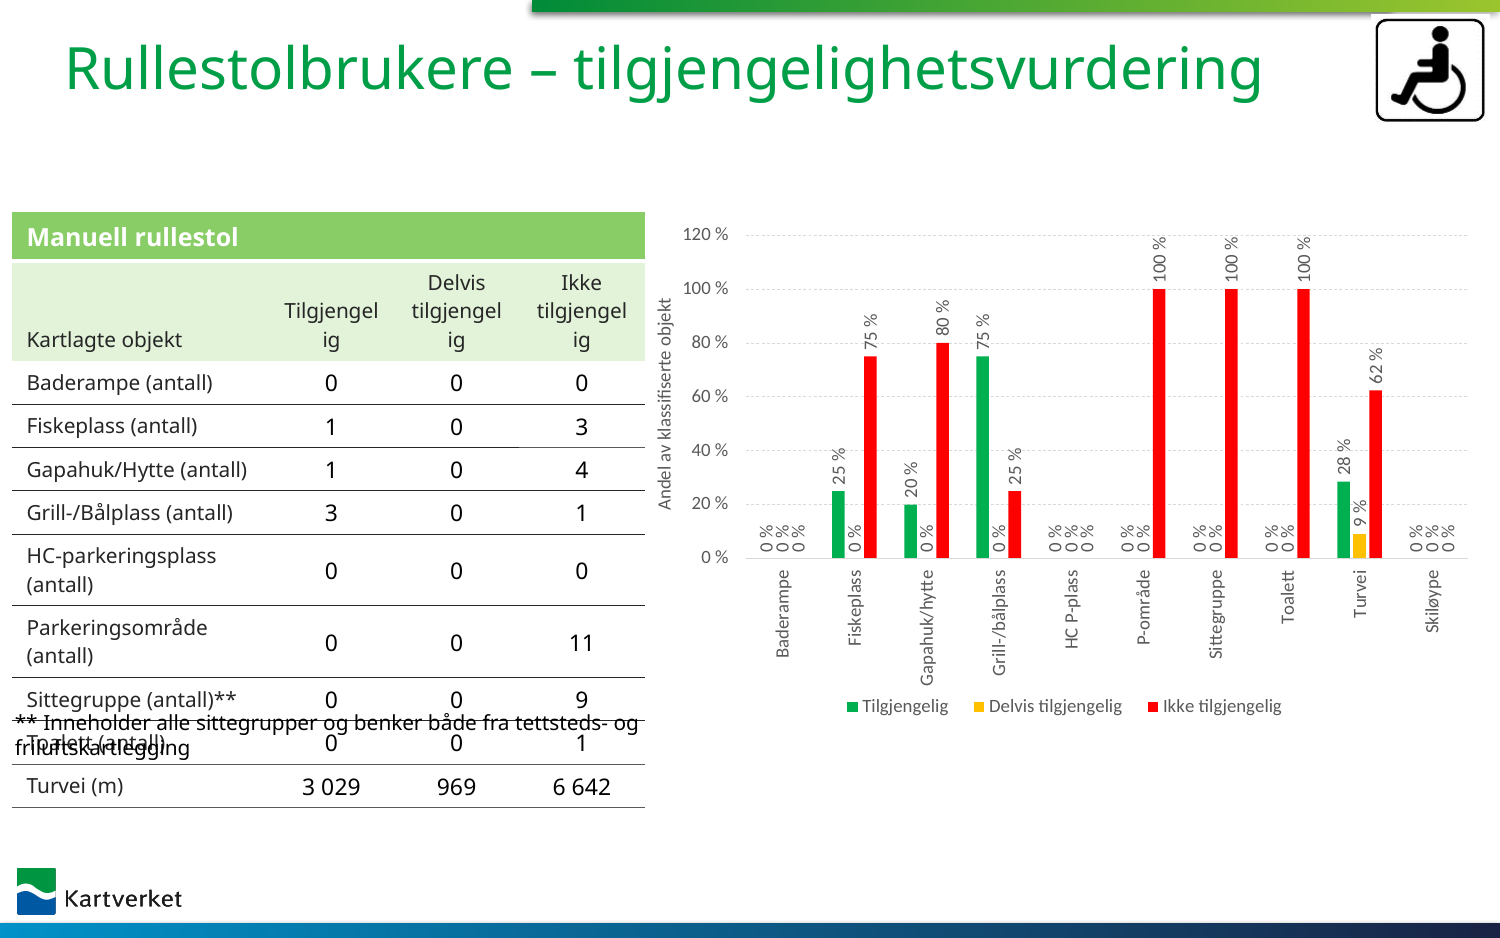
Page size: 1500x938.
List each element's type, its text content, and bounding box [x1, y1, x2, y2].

table_cell 6 642 [519, 768, 645, 807]
picture [1371, 13, 1491, 127]
text_box ** Inneholder alle sittegrupper og benker både fra tettsteds- og friluftskartlegging [0, 702, 745, 768]
picture [643, 218, 1480, 728]
table_cell Grill-/Bålplass (antall) [12, 491, 269, 534]
table_cell 3 [269, 491, 394, 534]
table_cell Gapahuk/Hytte (antall) [12, 448, 269, 490]
table_cell 0 [519, 535, 638, 605]
table_cell Ikke tilgjengelig [519, 263, 638, 361]
table_cell HC-parkeringsplass (antall) [12, 535, 269, 605]
table_cell 11 [519, 606, 638, 677]
table_cell 9 [519, 678, 638, 702]
table_cell 1 [519, 491, 638, 534]
table_cell 1 [269, 405, 394, 447]
table_cell 4 [519, 448, 638, 490]
table_cell Fiskeplass (antall) [12, 405, 269, 447]
table_cell 0 [269, 606, 394, 677]
table_cell 0 [269, 678, 394, 702]
table_cell 0 [394, 448, 519, 490]
table_cell Baderampe (antall) [12, 361, 269, 404]
table_cell 3 [519, 405, 638, 447]
table_cell 0 [394, 361, 519, 404]
table_cell Turvei (m) [12, 768, 269, 807]
table_cell 3 029 [269, 768, 394, 807]
table_cell Sittegruppe (antall)** [12, 678, 269, 702]
table_cell 0 [394, 678, 519, 702]
text_box Rullestolbrukere – tilgjengelighetsvurdering [49, 12, 1372, 109]
table_header Manuell rullestol [12, 212, 645, 259]
table_cell 0 [394, 535, 519, 605]
table_cell Parkeringsområde (antall) [12, 606, 269, 677]
table_cell 969 [394, 768, 519, 807]
table_cell 0 [394, 606, 519, 677]
table_cell 0 [394, 405, 519, 447]
table_cell Kartlagte objekt [12, 263, 269, 361]
table_cell Tilgjengelig [269, 263, 394, 361]
table_cell 0 [269, 535, 394, 605]
table_cell 0 [269, 361, 394, 404]
table_cell Delvis tilgjengelig [394, 263, 519, 361]
table_cell 0 [519, 361, 638, 404]
table_cell 0 [394, 491, 519, 534]
table_cell 1 [269, 448, 394, 490]
